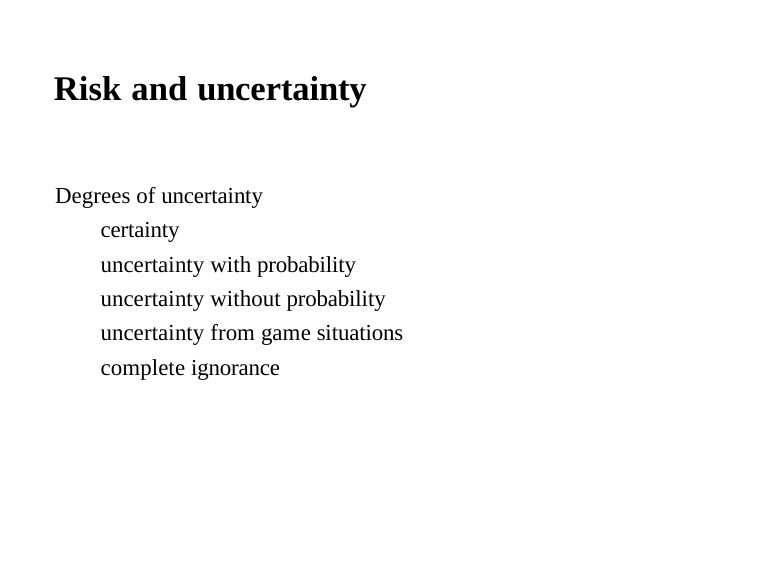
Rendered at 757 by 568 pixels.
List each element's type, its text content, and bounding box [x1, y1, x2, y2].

title Risk and uncertainty [51, 36, 705, 134]
text_box Degrees of uncertainty certainty uncertainty with probability uncertainty without probability uncertainty from game situations complete ignorance [53, 171, 433, 380]
